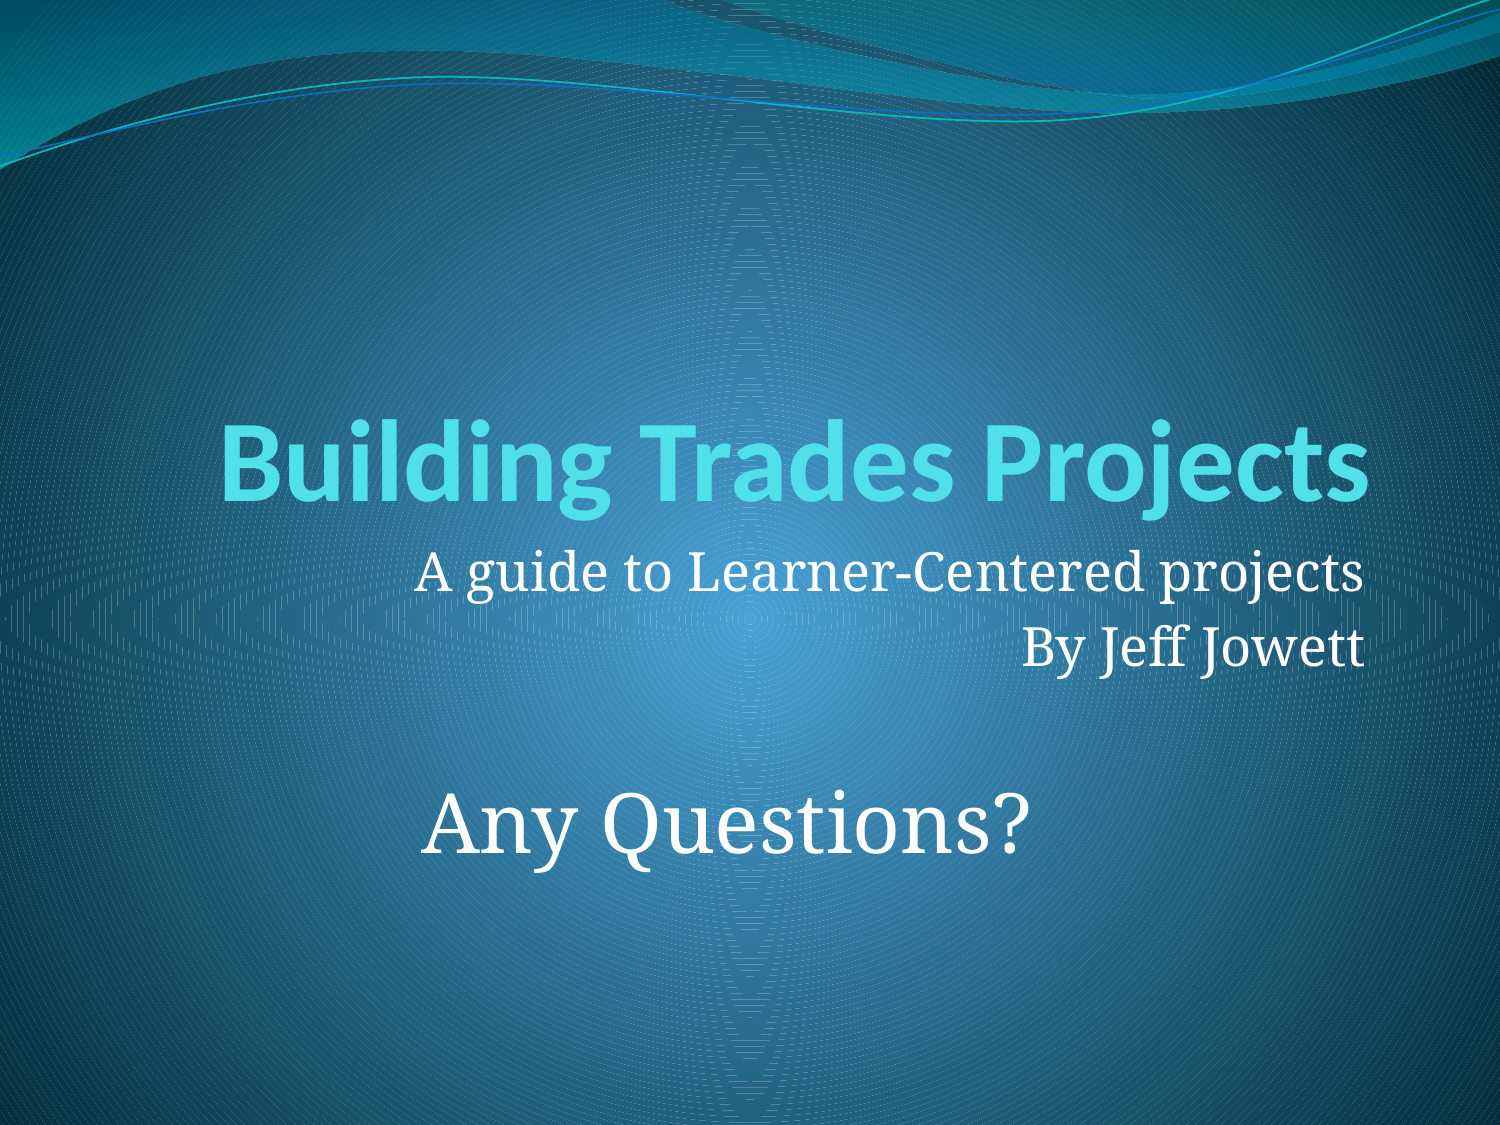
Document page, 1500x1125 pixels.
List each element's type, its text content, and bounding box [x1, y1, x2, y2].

title Building Trades Projects [87, 224, 1376, 525]
subtitle A guide to Learner-Centered projects By Jeff Jowett Any Questions? [87, 529, 1376, 1075]
